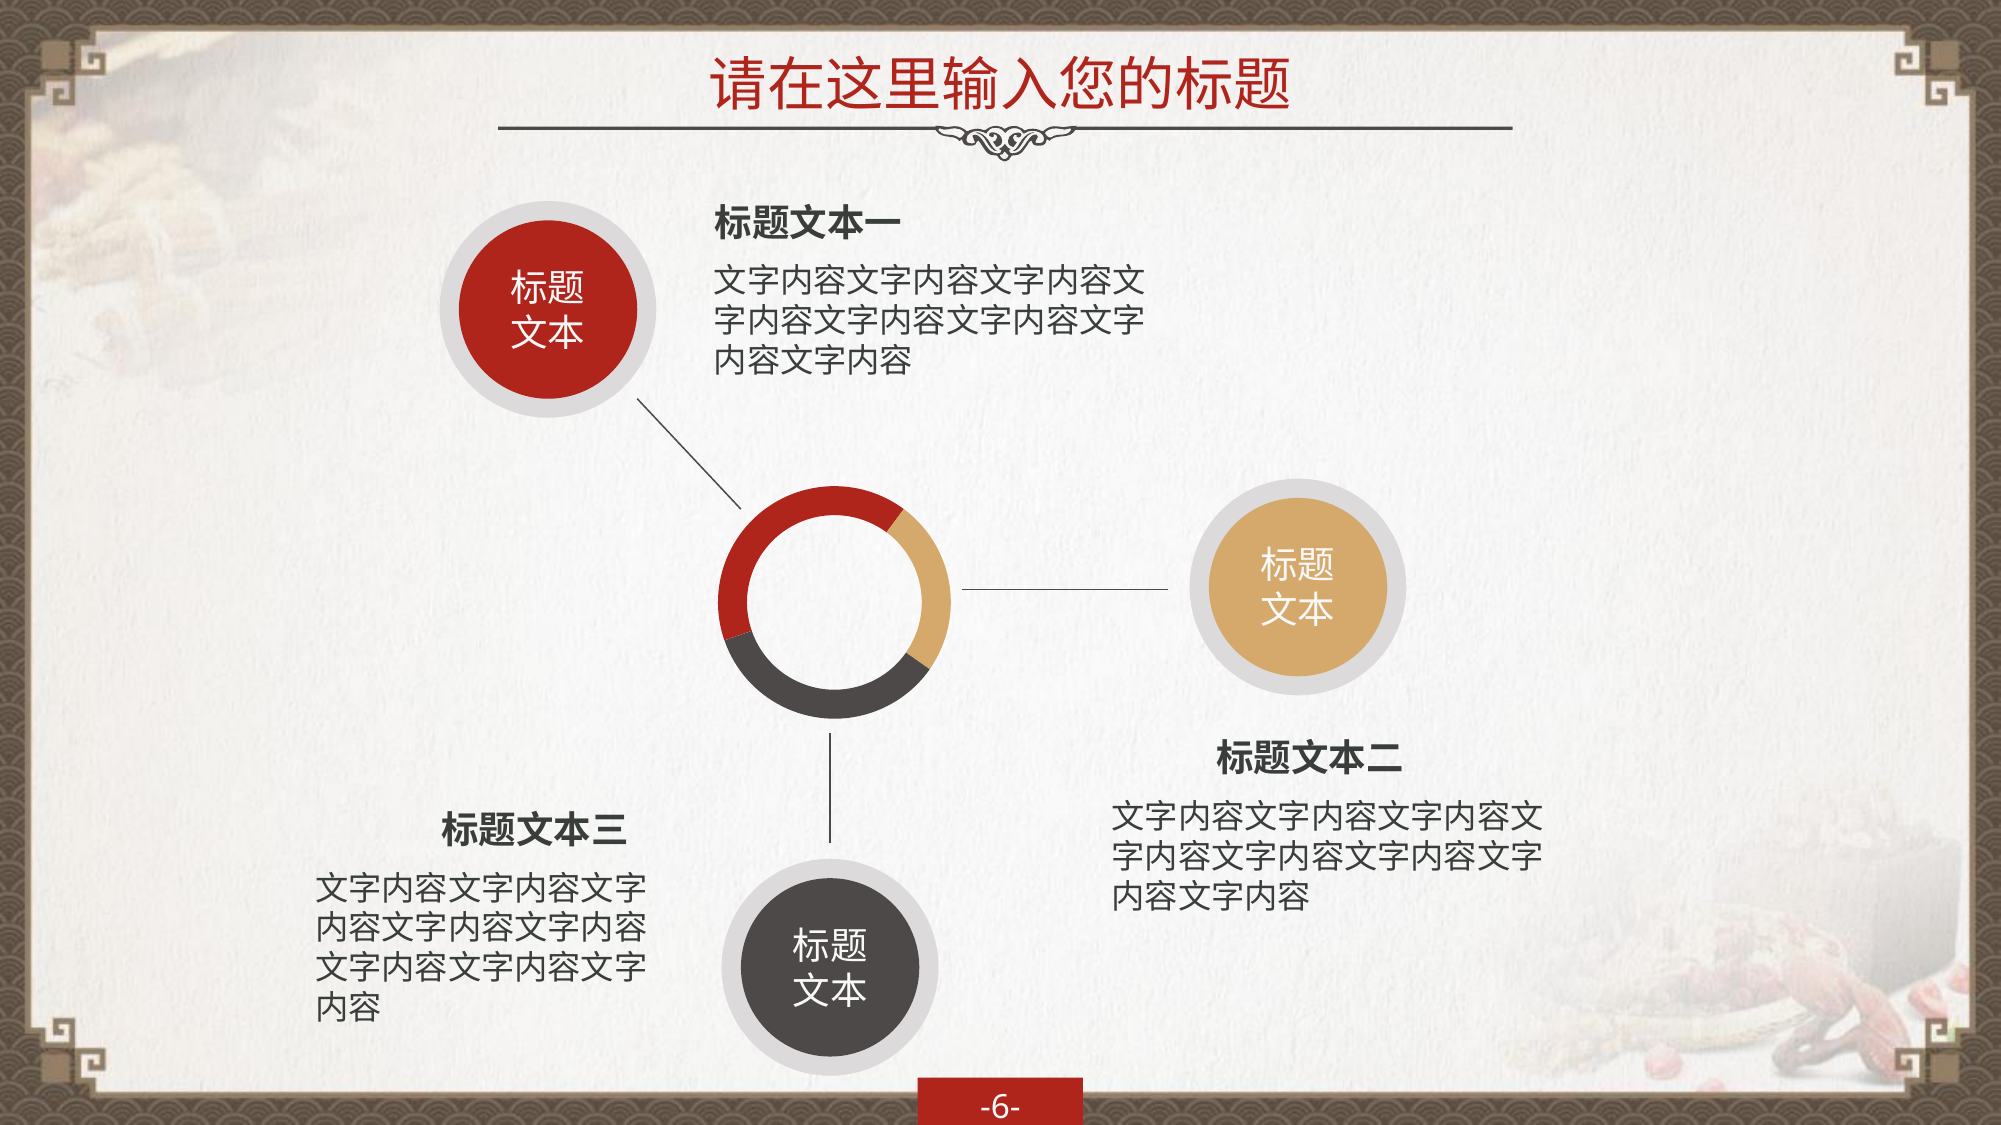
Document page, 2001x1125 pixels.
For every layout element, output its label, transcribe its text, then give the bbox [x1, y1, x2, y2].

text_box 标题 文本 [1238, 534, 1357, 639]
text_box 文字内容文字内容文字内容文字内容文字内容文字内容文字内容文字内容 [1097, 787, 1584, 923]
picture [0, 0, 2001, 1125]
text_box [458, 220, 638, 399]
text_box 请在这里输入您的标题 [694, 39, 1307, 125]
text_box [1189, 478, 1407, 696]
text_box 文字内容文字内容文字内容文字内容文字内容文字内容文字内容文字内容 [698, 252, 1186, 387]
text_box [636, 398, 742, 510]
text_box 标题 文本 [488, 256, 607, 362]
text_box [1208, 497, 1388, 677]
text_box 标题文本三 [426, 798, 644, 859]
text_box [740, 878, 920, 1057]
text_box [498, 125, 1513, 162]
text_box 标题文本二 [1201, 726, 1419, 787]
text_box 标题文本一 [700, 191, 918, 252]
text_box 文字内容文字内容文字内容文字内容文字内容文字内容文字内容文字内容 [300, 859, 684, 1034]
text_box [439, 201, 657, 418]
text_box [886, 509, 951, 669]
text_box [724, 630, 930, 719]
text_box [717, 486, 904, 640]
text_box 标题 文本 [770, 914, 890, 1019]
text_box [721, 858, 939, 1076]
